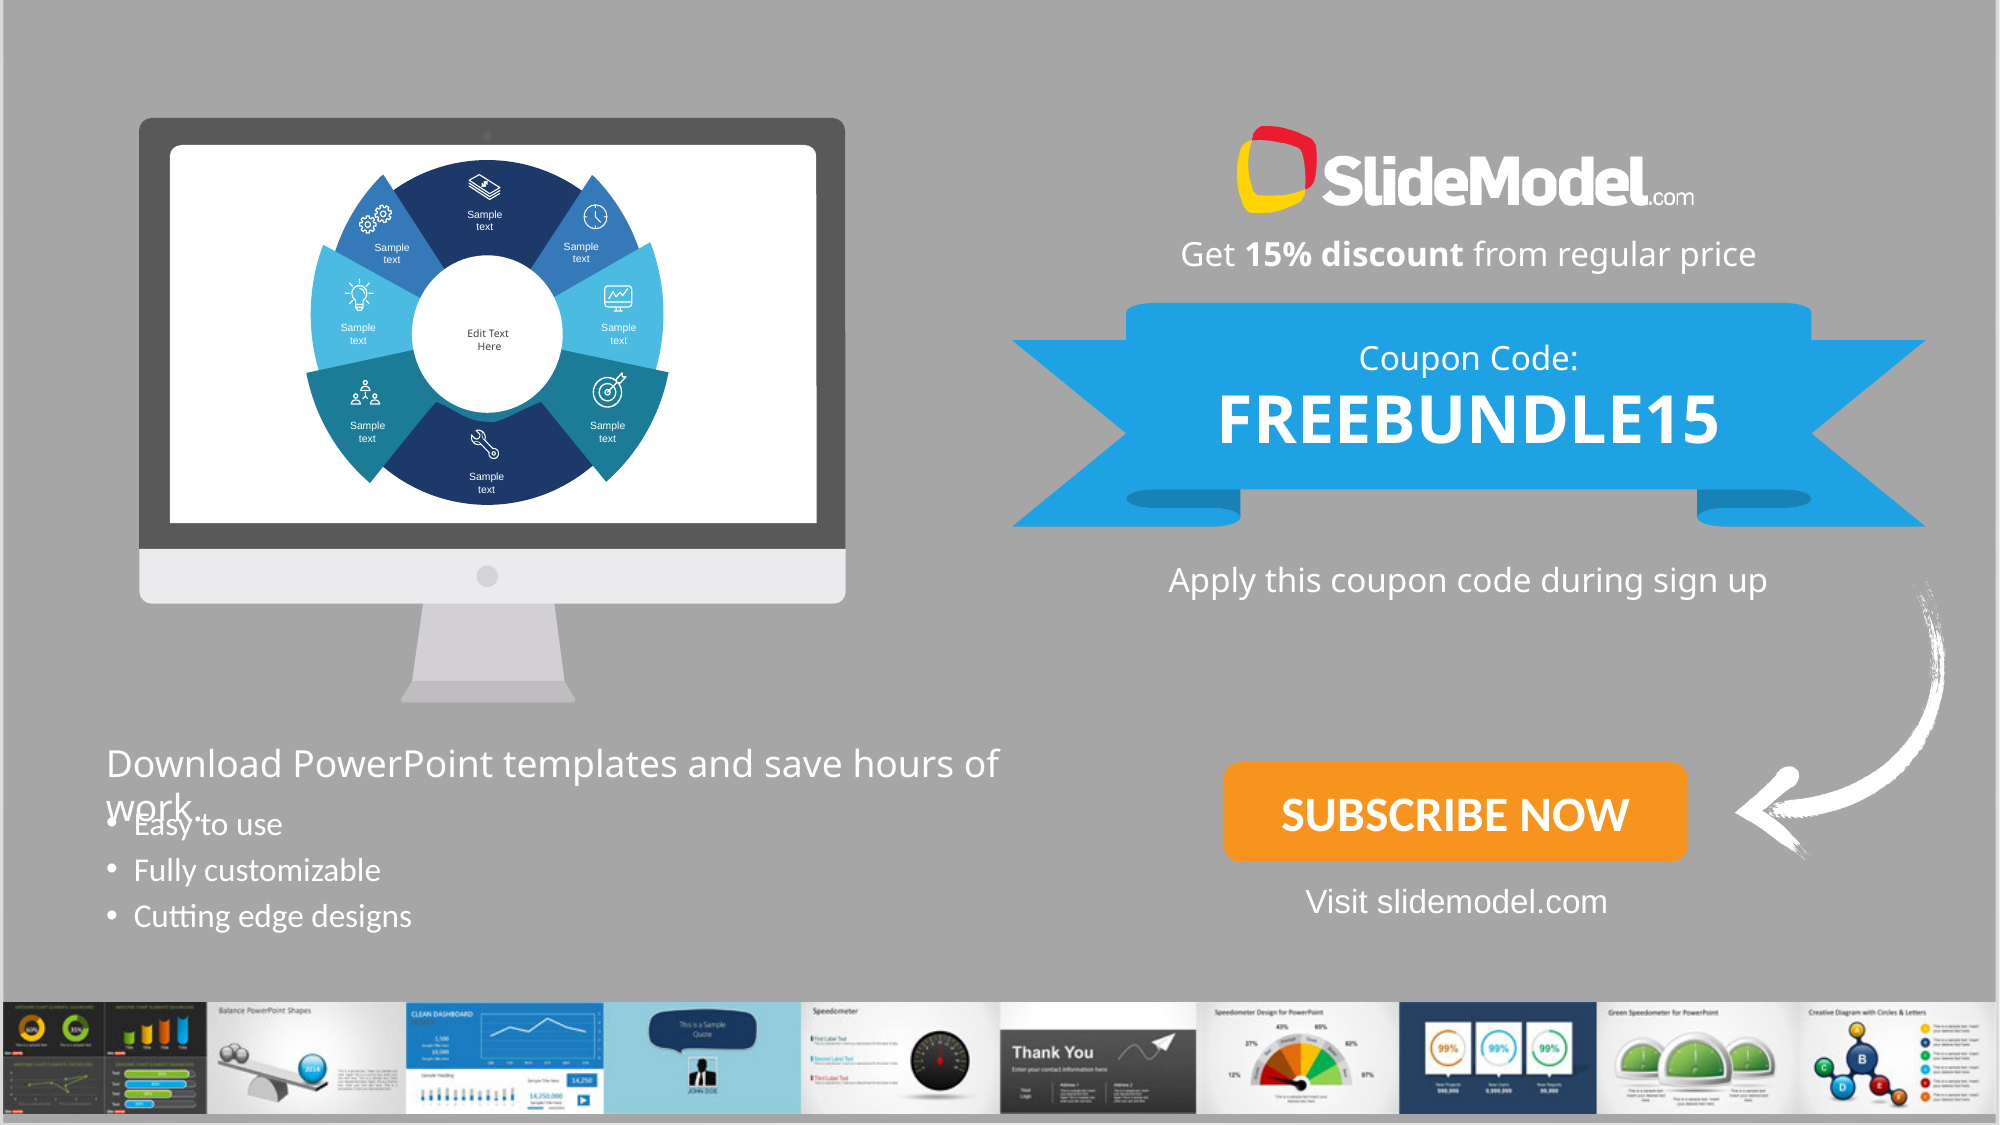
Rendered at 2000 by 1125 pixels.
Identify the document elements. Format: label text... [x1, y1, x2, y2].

text_box [1012, 302, 1926, 527]
text_box [1734, 594, 1946, 860]
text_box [138, 117, 846, 703]
text_box Visit slidemodel.com [1247, 873, 1667, 927]
text_box Get 15% discount from regular price [1057, 226, 1880, 281]
text_box SUBSCRIBE NOW [1221, 760, 1690, 864]
text_box Coupon Code: FREEBUNDLE15 [1172, 329, 1766, 464]
picture [1236, 126, 1694, 214]
text_box Easy to use Fully customizable Cutting edge designs [91, 837, 863, 942]
text_box Apply this coupon code during sign up [1129, 551, 1809, 607]
text_box Download PowerPoint templates and save hours of work. [91, 732, 1058, 837]
text_box [1, 0, 1998, 1002]
picture [3, 1002, 1997, 1114]
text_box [305, 159, 669, 506]
